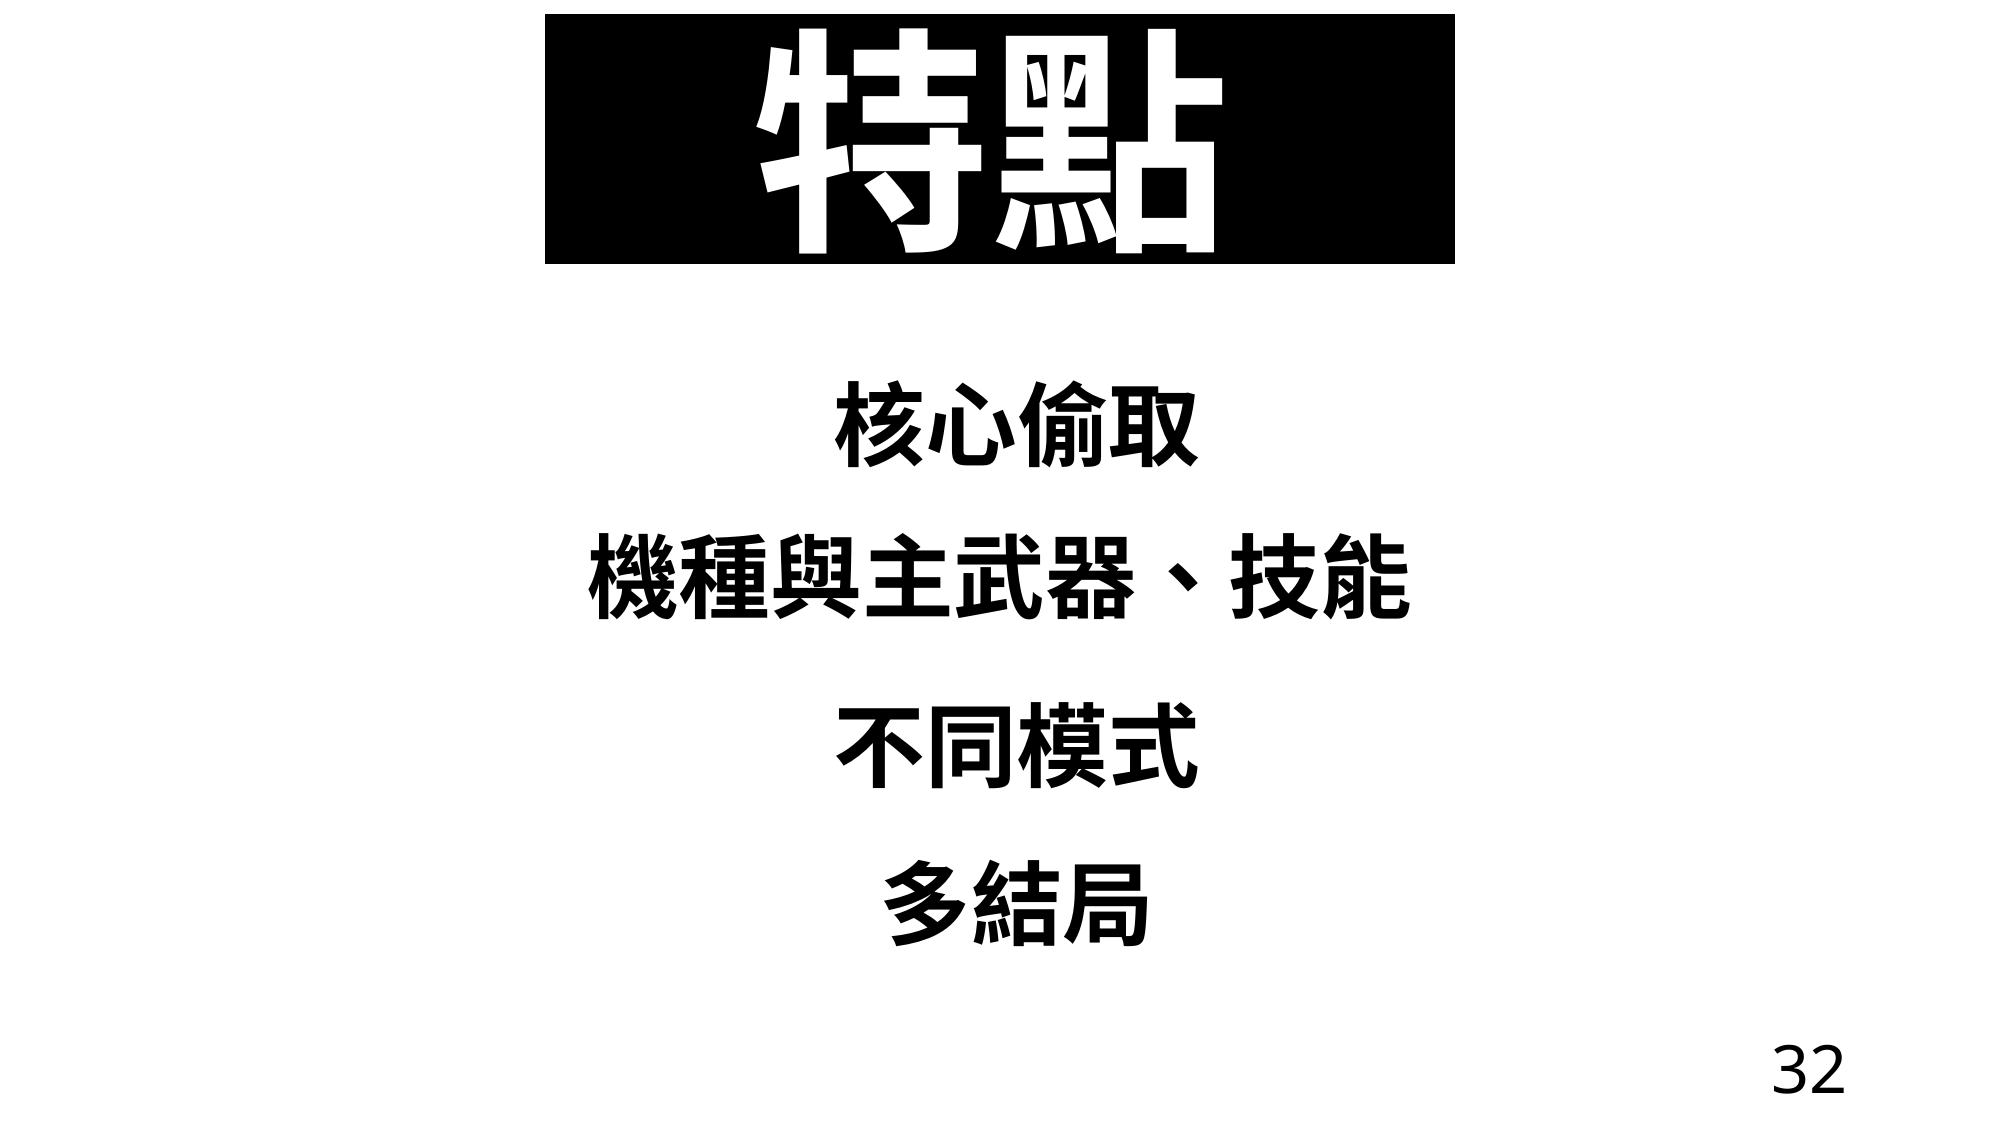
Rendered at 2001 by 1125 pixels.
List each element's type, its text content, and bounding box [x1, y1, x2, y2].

text_box 特點 [730, 0, 1252, 289]
text_box 核心偷取 [767, 360, 1268, 485]
text_box 機種與主武器、技能 [520, 512, 1480, 637]
text_box 不同模式 [809, 681, 1225, 806]
text_box 多結局 [859, 838, 1175, 964]
slide_number 32 [1412, 1042, 1863, 1103]
text_box [545, 14, 730, 264]
text_box [1252, 14, 1455, 264]
